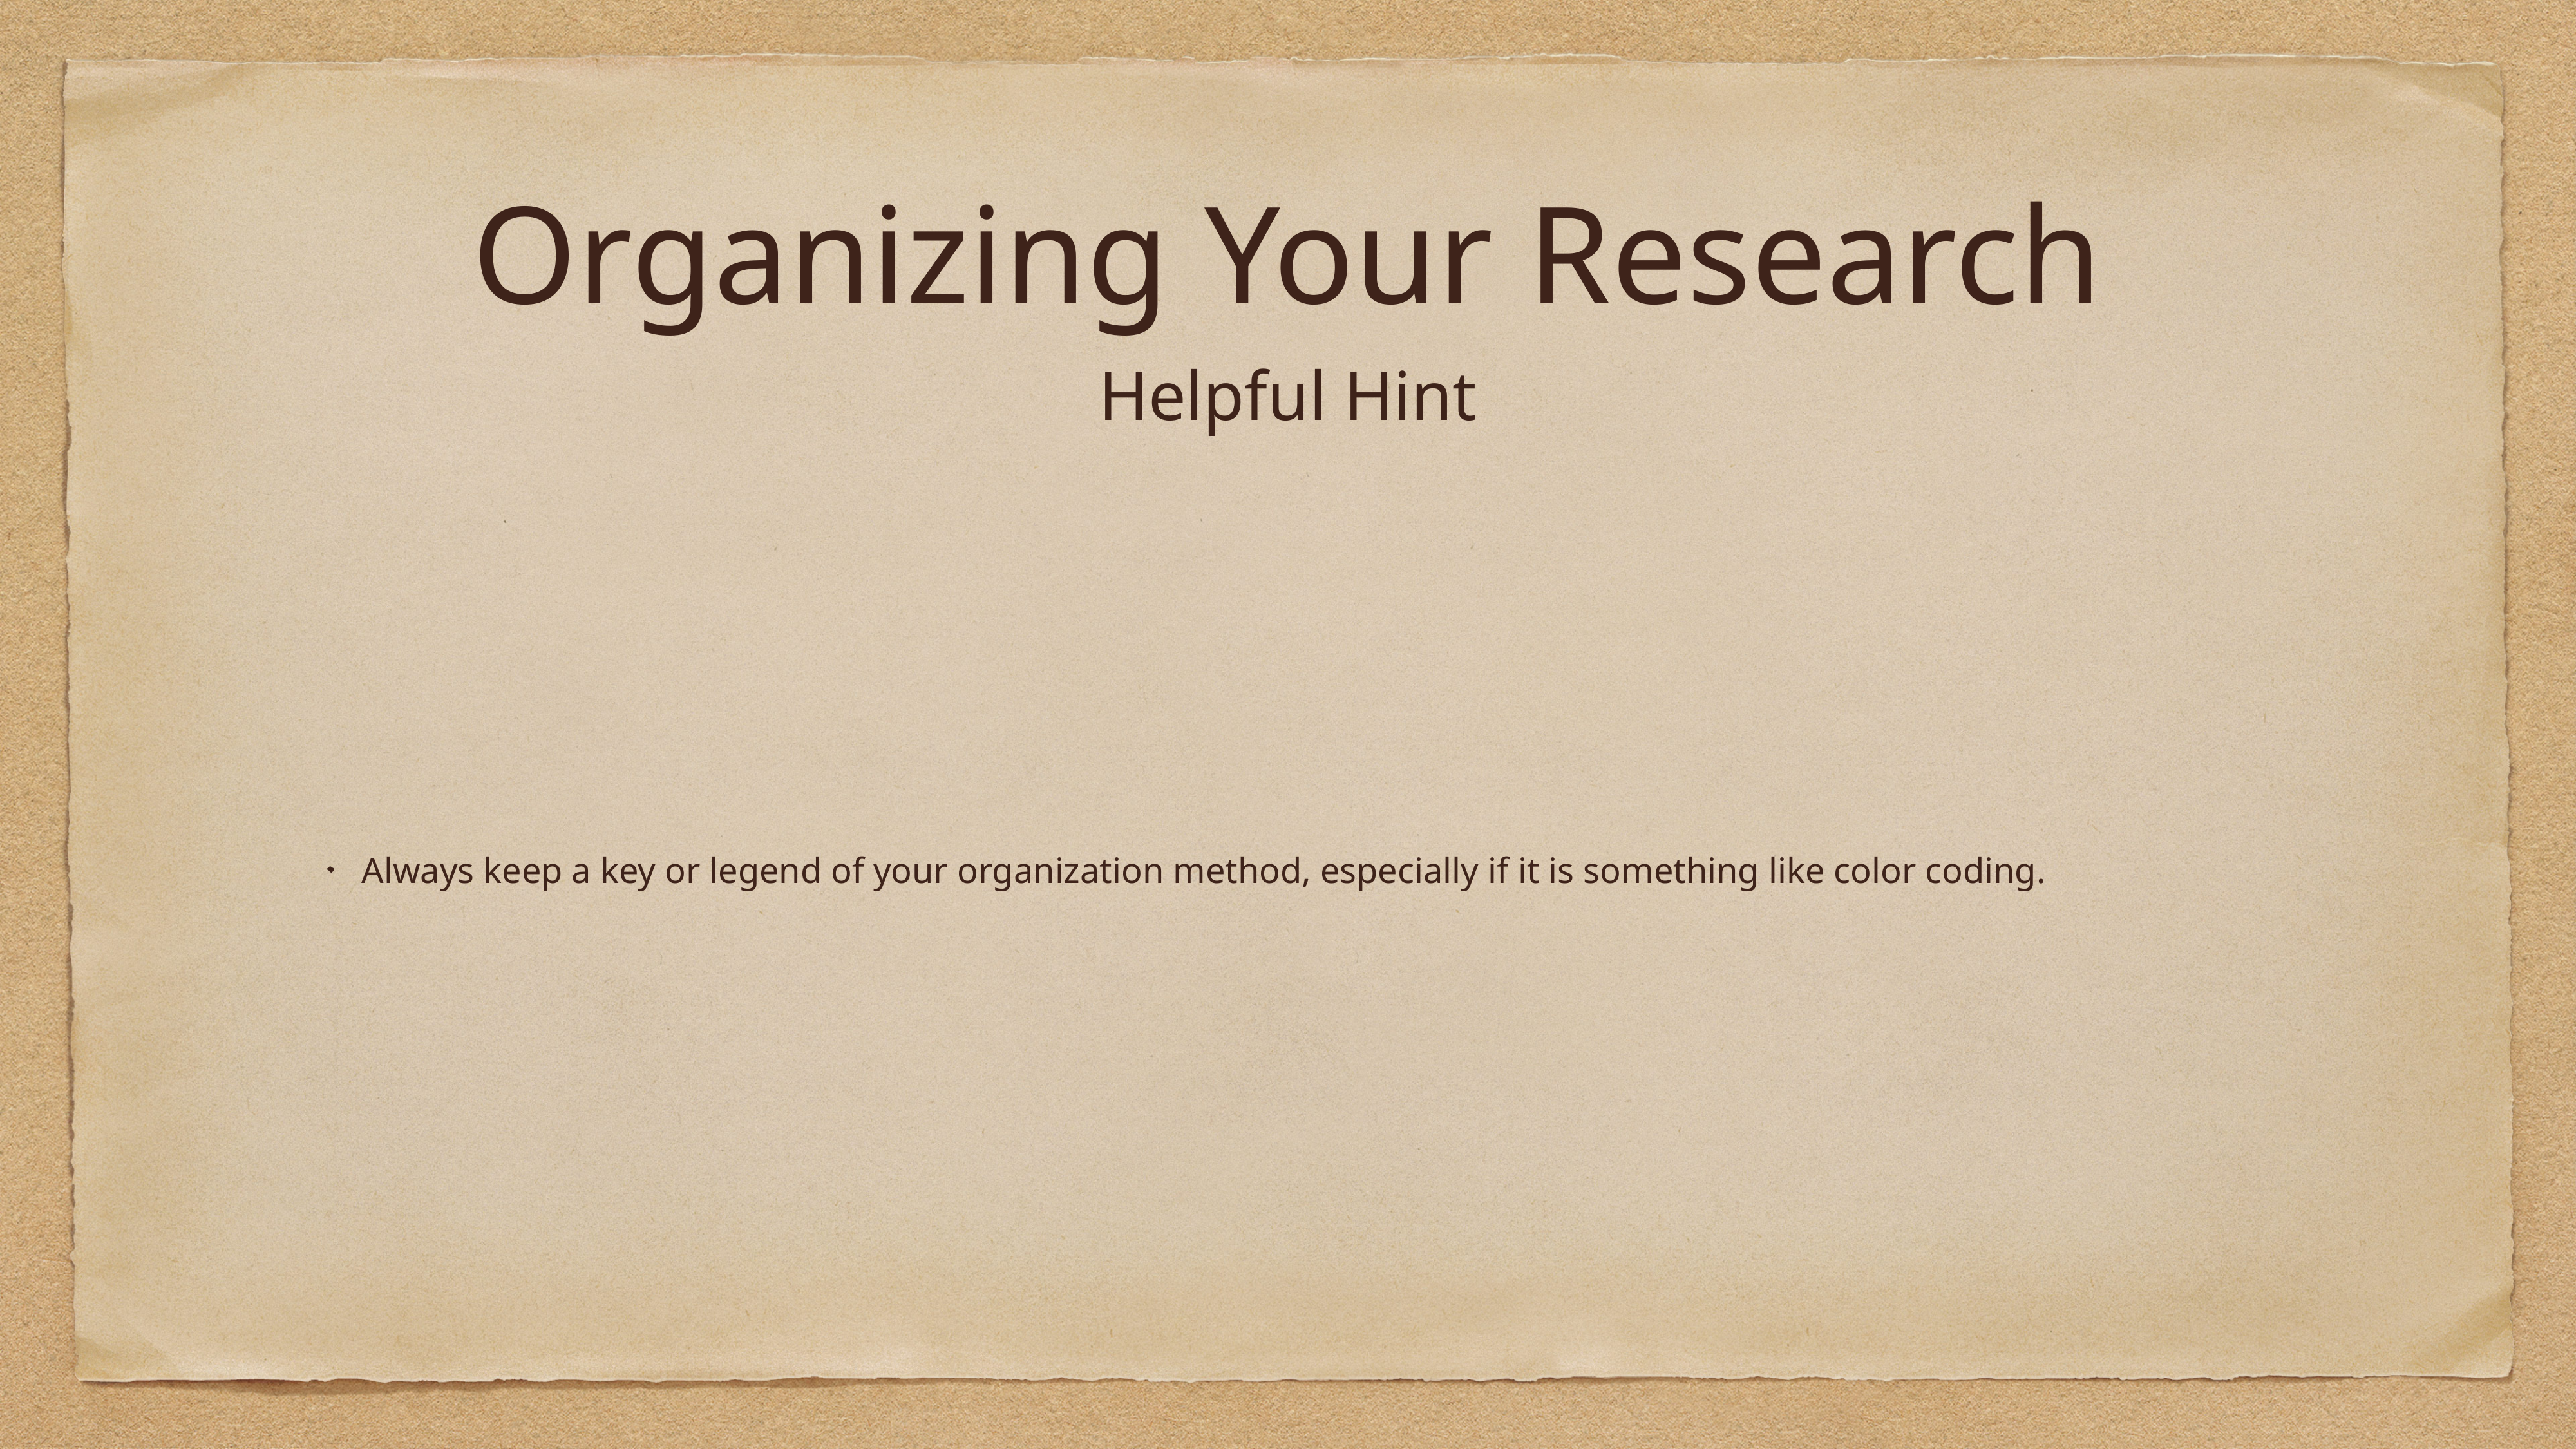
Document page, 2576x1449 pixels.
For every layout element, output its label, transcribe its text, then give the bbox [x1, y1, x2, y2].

list Always keep a key or legend of your organization method, especially if it is something like color coding. [251, 436, 2325, 1303]
text_box Helpful Hint [1093, 348, 1483, 439]
title Organizing Your Research [251, 93, 2324, 407]
picture [0, 0, 2576, 1449]
